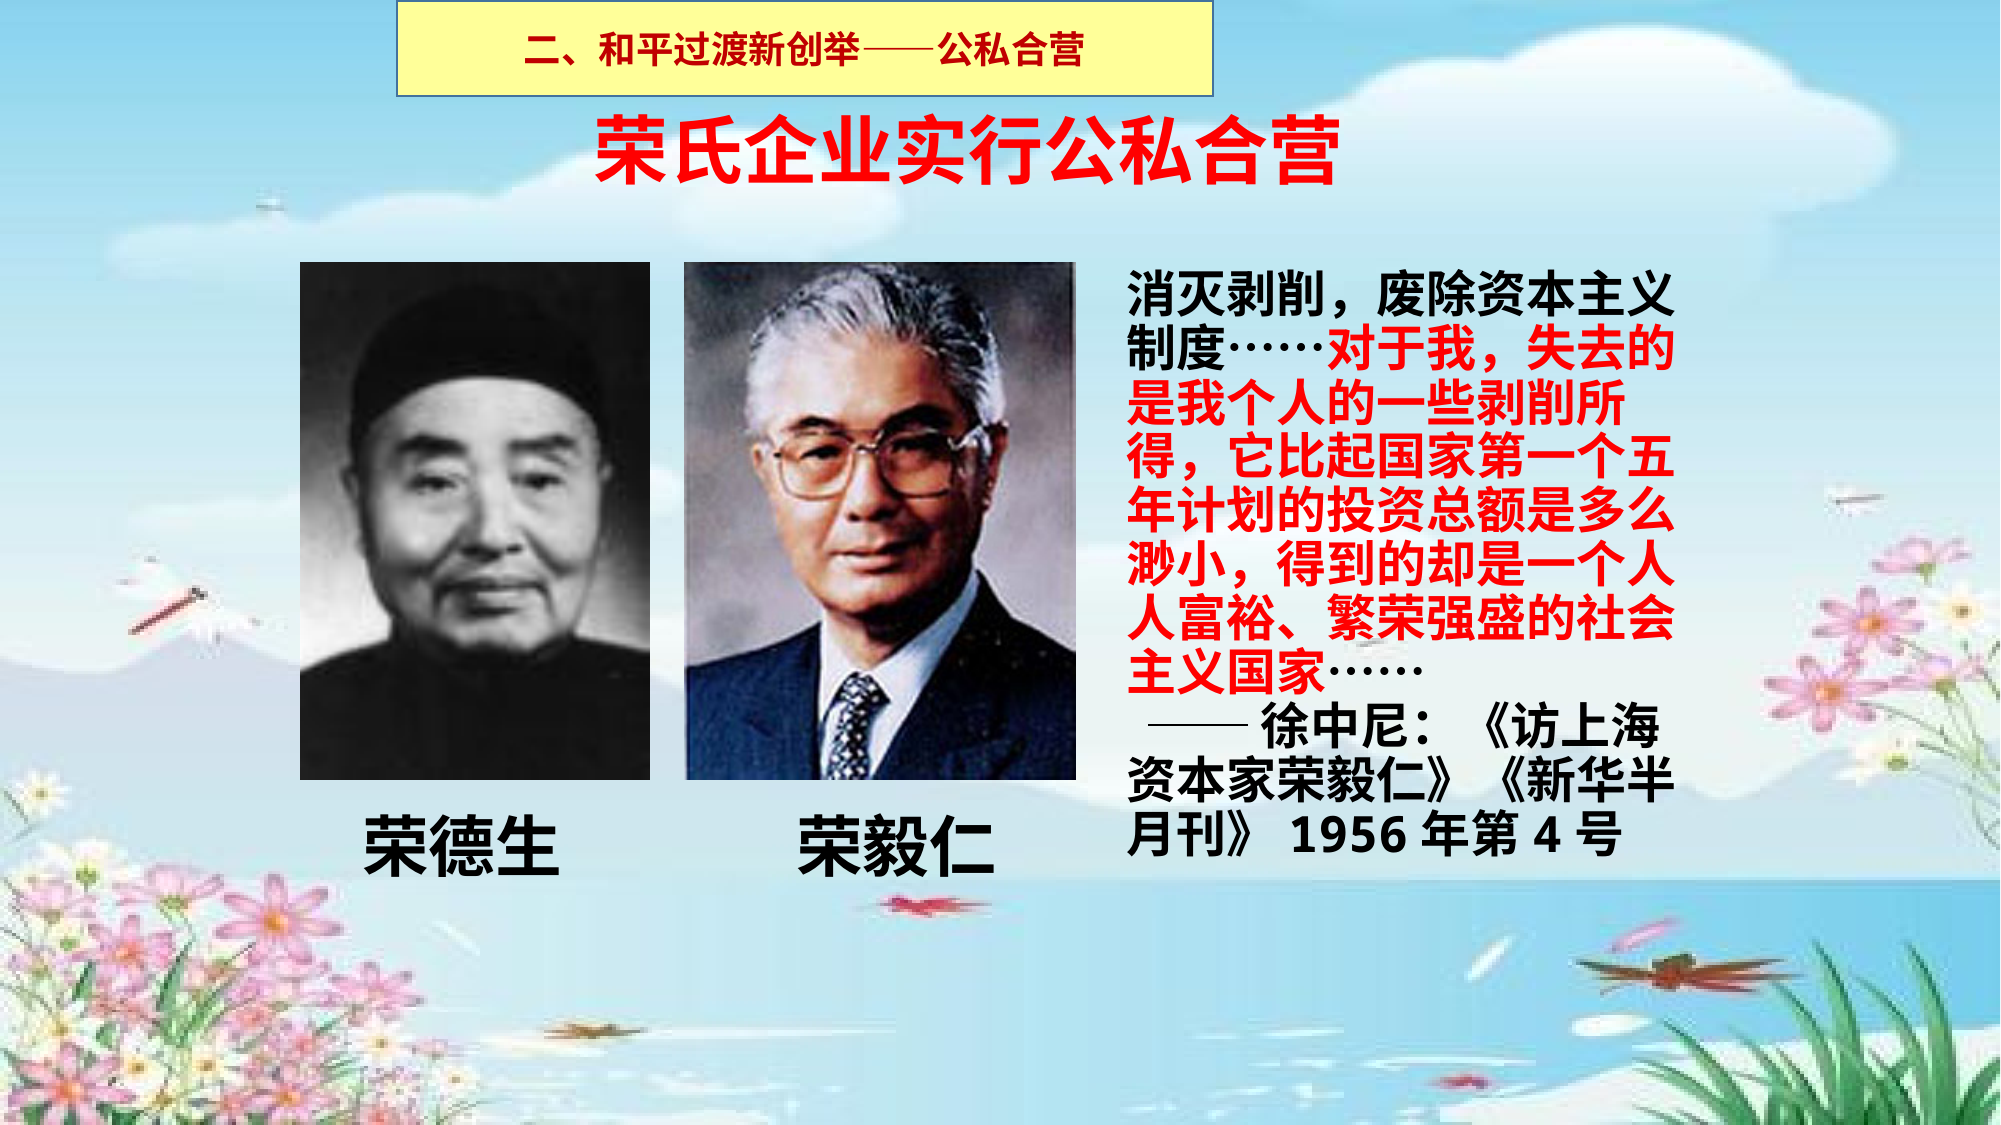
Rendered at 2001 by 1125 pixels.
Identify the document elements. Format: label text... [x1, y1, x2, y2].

text_box 二、和平过渡新创举——公私合营 [396, 0, 1214, 97]
text_box 荣德生 [347, 797, 578, 893]
text_box 荣毅仁 [781, 797, 1012, 893]
text_box 荣氏企业实行公私合营 [579, 95, 1359, 201]
text_box 消灭剥削，废除资本主义制度……对于我，失去的是我个人的一些剥削所 得，它比起国家第一个五年计划的投资总额是多么渺小，得到的却是一个人人富裕、繁荣强盛的社会主义国家…… ──徐中尼：《访上海资本家荣毅仁》《新华半月刊》1956年第4号 [1111, 262, 1723, 871]
picture [0, 0, 2001, 1125]
